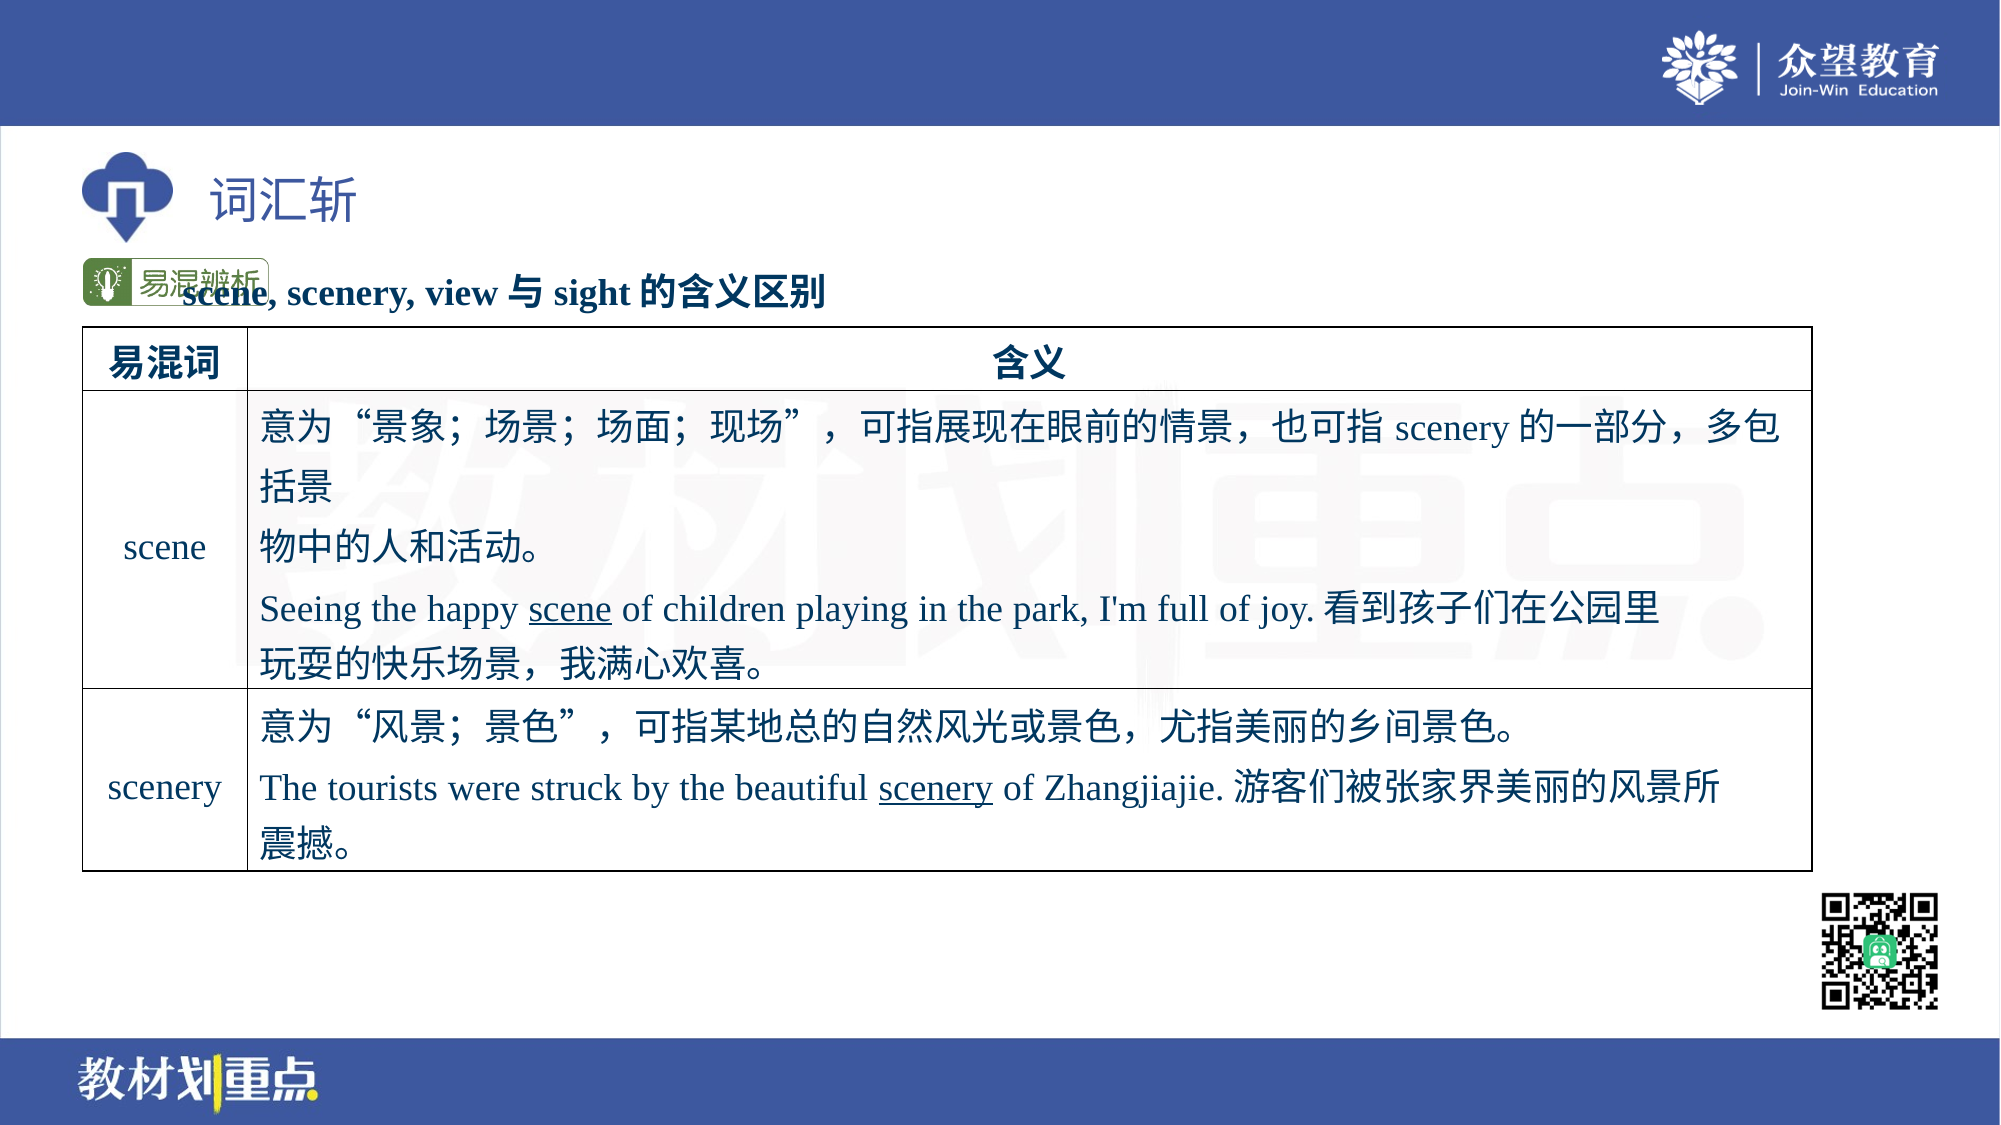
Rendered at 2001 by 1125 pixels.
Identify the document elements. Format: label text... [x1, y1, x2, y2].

picture [0, 0, 2000, 1125]
table_header 易混词 [83, 328, 247, 390]
table_cell scene [83, 391, 247, 688]
text_box scene, scenery, view与sight的含义区别 [82, 248, 1817, 306]
table_cell 意为“景象；场景；场面；现场”，可指展现在眼前的情景，也可指scenery的一部分，多包括景 物中的人和活动。 Seeing the happy scene of children playing in the park, I'm full of joy.看到孩子们在公园里 玩耍的快乐场景，我满心欢喜。 [248, 391, 1811, 688]
table_cell scenery [83, 689, 247, 870]
table_header 含义 [248, 328, 1811, 390]
table_cell 意为“风景；景色”，可指某地总的自然风光或景色，尤指美丽的乡间景色。 The tourists were struck by the beautiful scenery of Zhangjiajie.游客们被张家界美丽的风景所 震撼。 [248, 689, 1811, 870]
